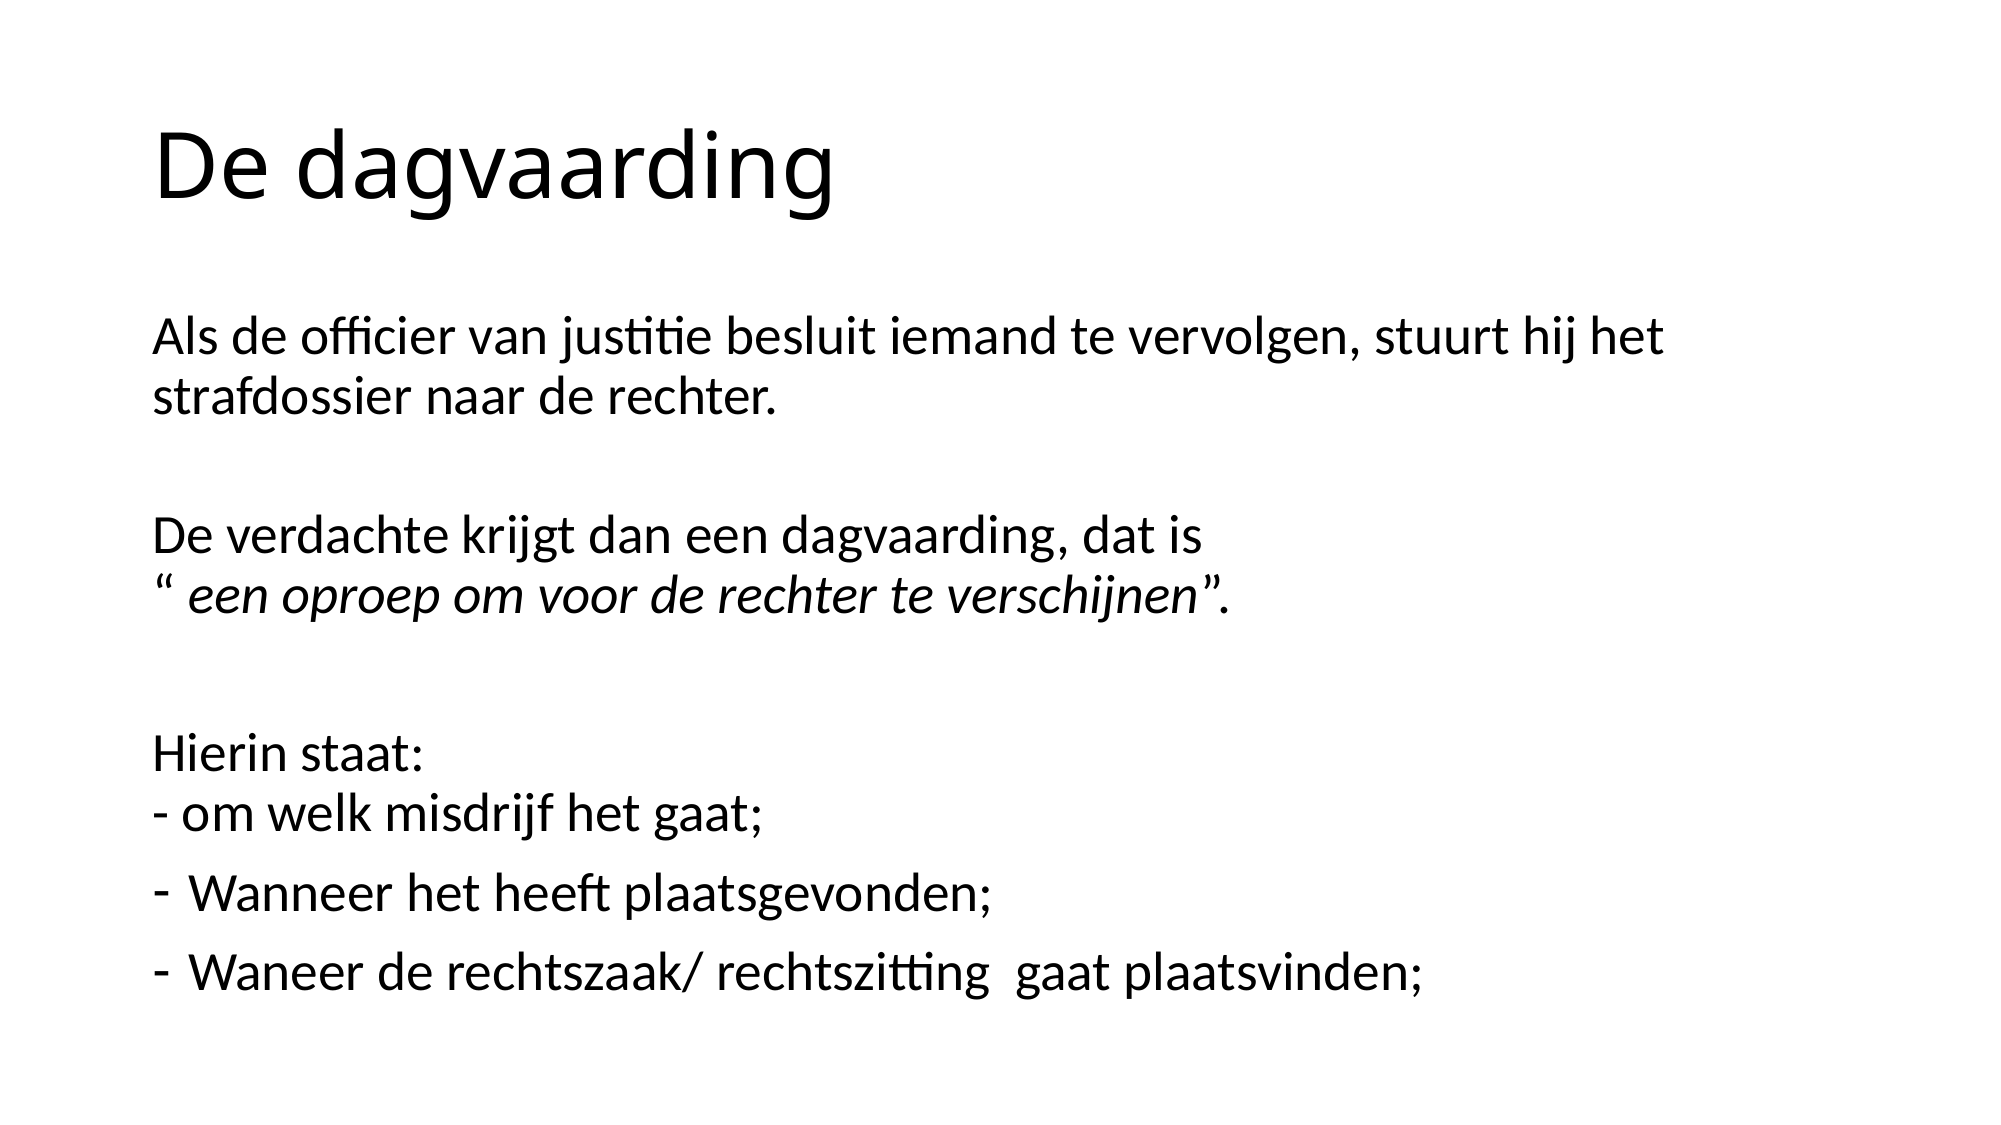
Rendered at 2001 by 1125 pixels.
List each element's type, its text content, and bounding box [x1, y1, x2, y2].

list Als de officier van justitie besluit iemand te vervolgen, stuurt hij het strafdossier naar de rechter. De verdachte krijgt dan een dagvaarding, dat is “ een oproep om voor de rechter te verschijnen”. Hierin staat: - om welk misdrijf het gaat; Wanneer het heeft plaatsgevonden; Waneer de rechtszaak/ rechtszitting gaat plaatsvinden; [137, 299, 1863, 1014]
title De dagvaarding [137, 59, 1863, 278]
